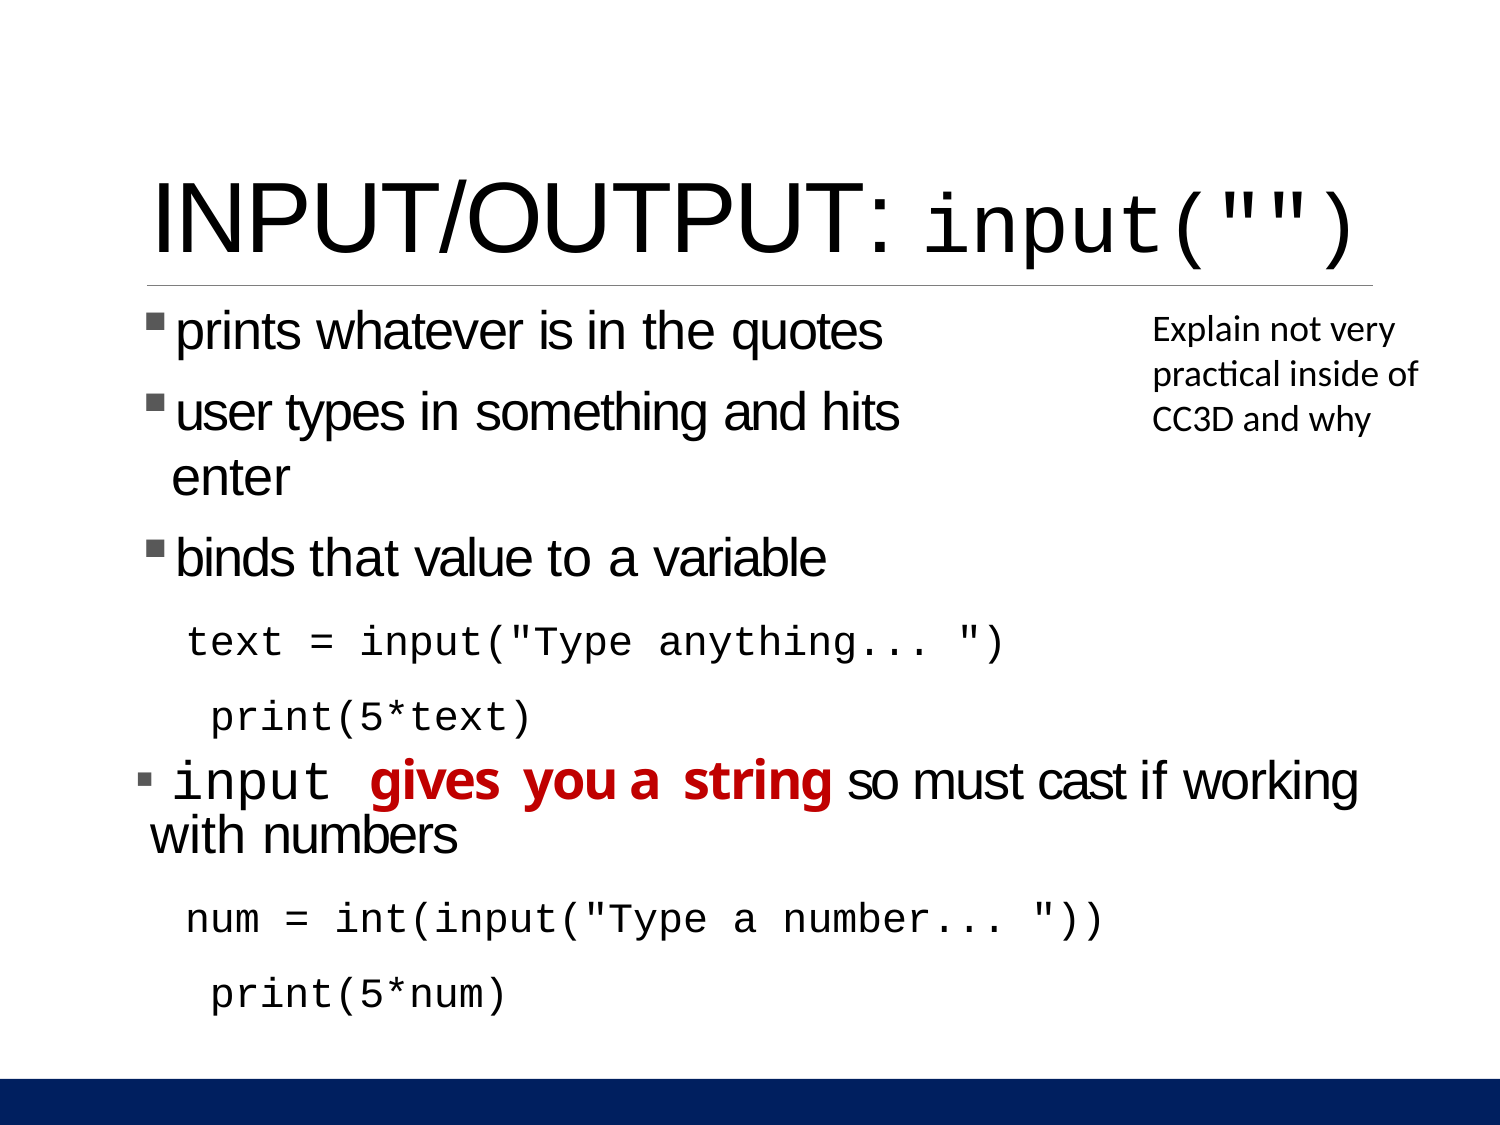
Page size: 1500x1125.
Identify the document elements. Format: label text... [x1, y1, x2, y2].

text_box input [132, 743, 337, 811]
text_box gives you a string so must cast if working [367, 743, 1450, 811]
text_box Explain not very practical inside of CC3D and why [1137, 296, 1488, 447]
text_box with numbers num = int(input("Type a number... ")) print(5*num) [147, 771, 1113, 1017]
text_box prints whatever is in the quotes user types in something and hits enter binds that value to a variable text = input("Type anything... ") print(5*text) [132, 276, 1016, 739]
title INPUT/OUTPUT: input("") [147, 149, 1450, 340]
